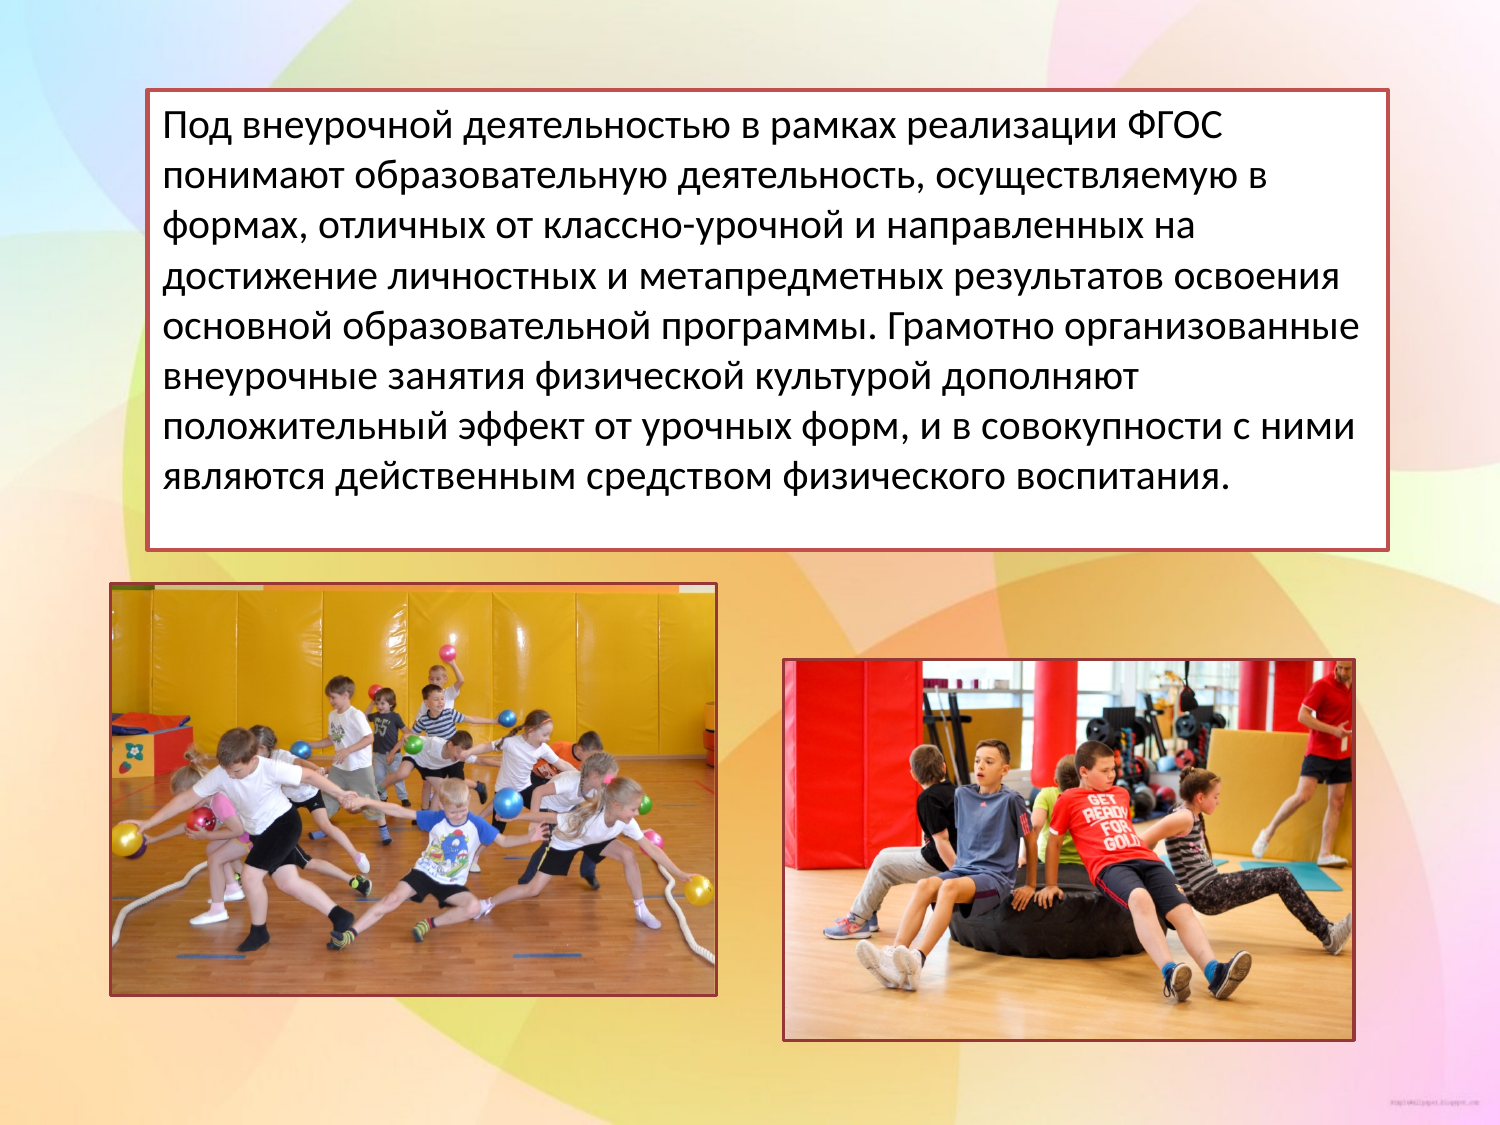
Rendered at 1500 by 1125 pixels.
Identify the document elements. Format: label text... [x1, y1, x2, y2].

text_box Под внеурочной деятельностью в рамках реализации ФГОС понимают образовательную деятельность, осуществляемую в формах, отличных от классно-урочной и направленных на достижение личностных и метапредметных результатов освоения основной образовательной программы. Грамотно организованные внеурочные занятия физической культурой дополняют положительный эффект от урочных форм, и в совокупности с ними являются действенным средством физического воспитания. [145, 88, 1390, 552]
picture [0, 0, 1500, 1125]
